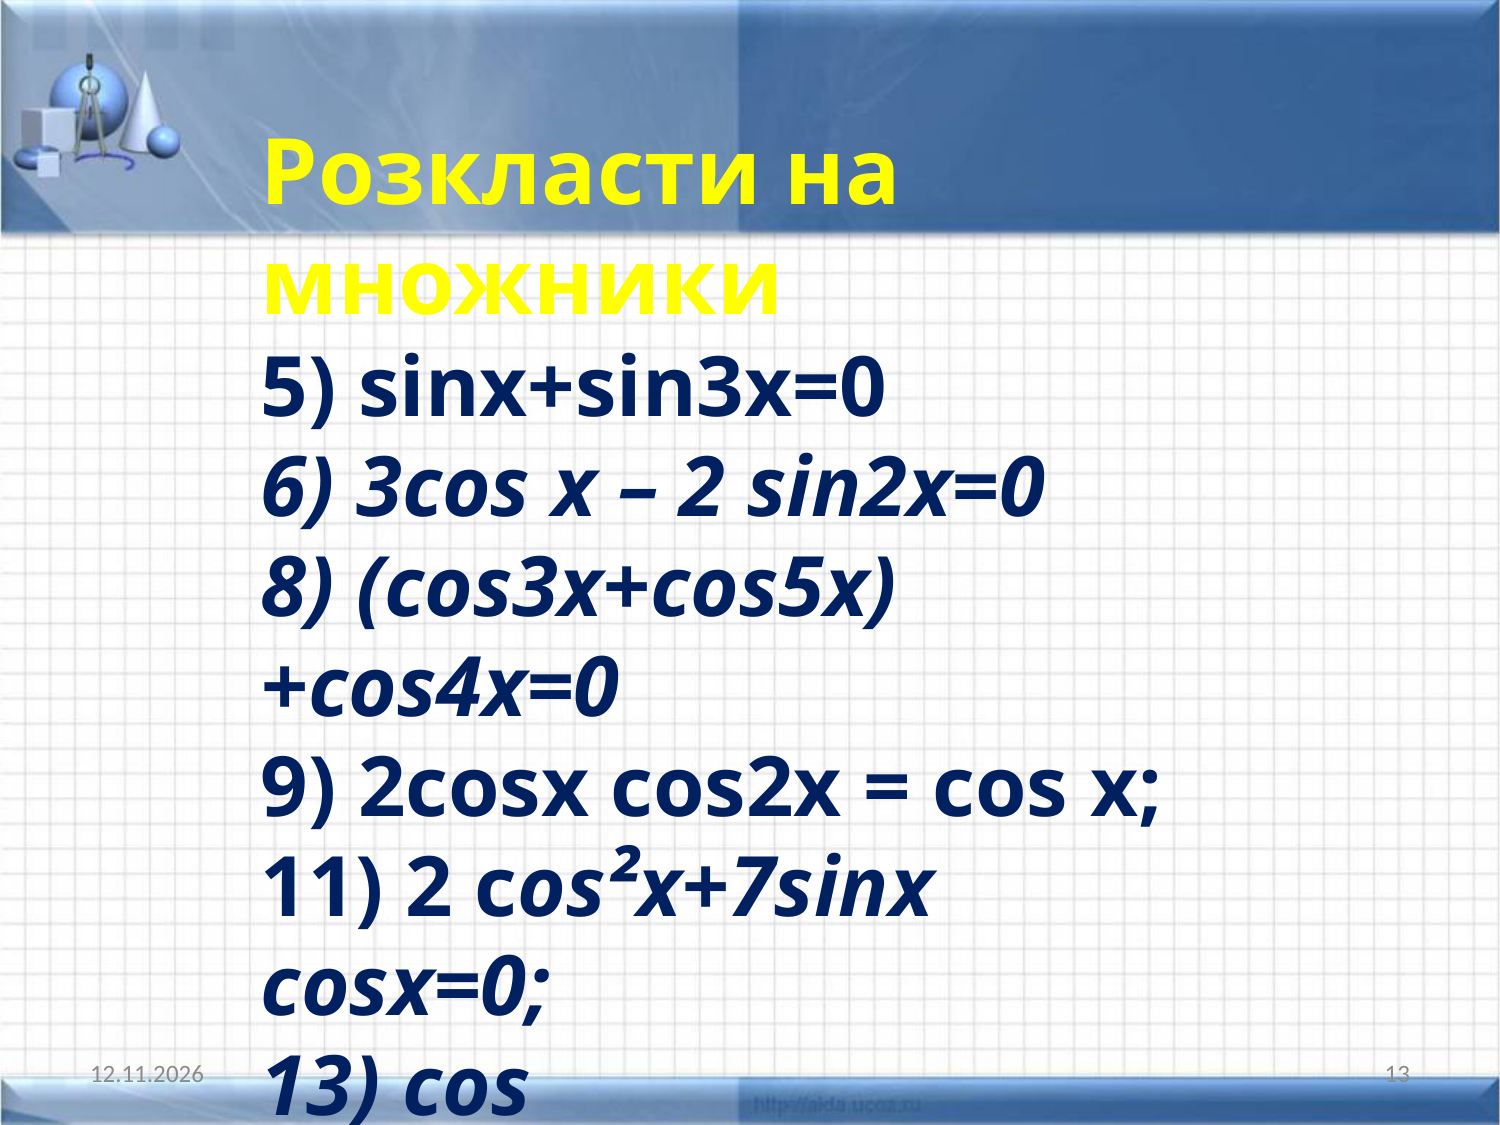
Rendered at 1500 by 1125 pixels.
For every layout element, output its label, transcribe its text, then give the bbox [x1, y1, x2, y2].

text_box Розкласти на множники 5) sinx+sin3x=0 6) 3cos x – 2 sin2x=0 8) (cos3x+cos5x)+cos4x=0 9) 2cosx cos2x = cos x; 11) 2 cos²x+7sinx cosx=0; 13) cos x+cos5x=cos3x+cos7x; 14) sin2x+sin8x=cos3x; [246, 105, 1207, 1125]
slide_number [75, 1042, 246, 1103]
picture [0, 0, 1500, 1125]
slide_number 13 [1207, 1042, 1425, 1103]
